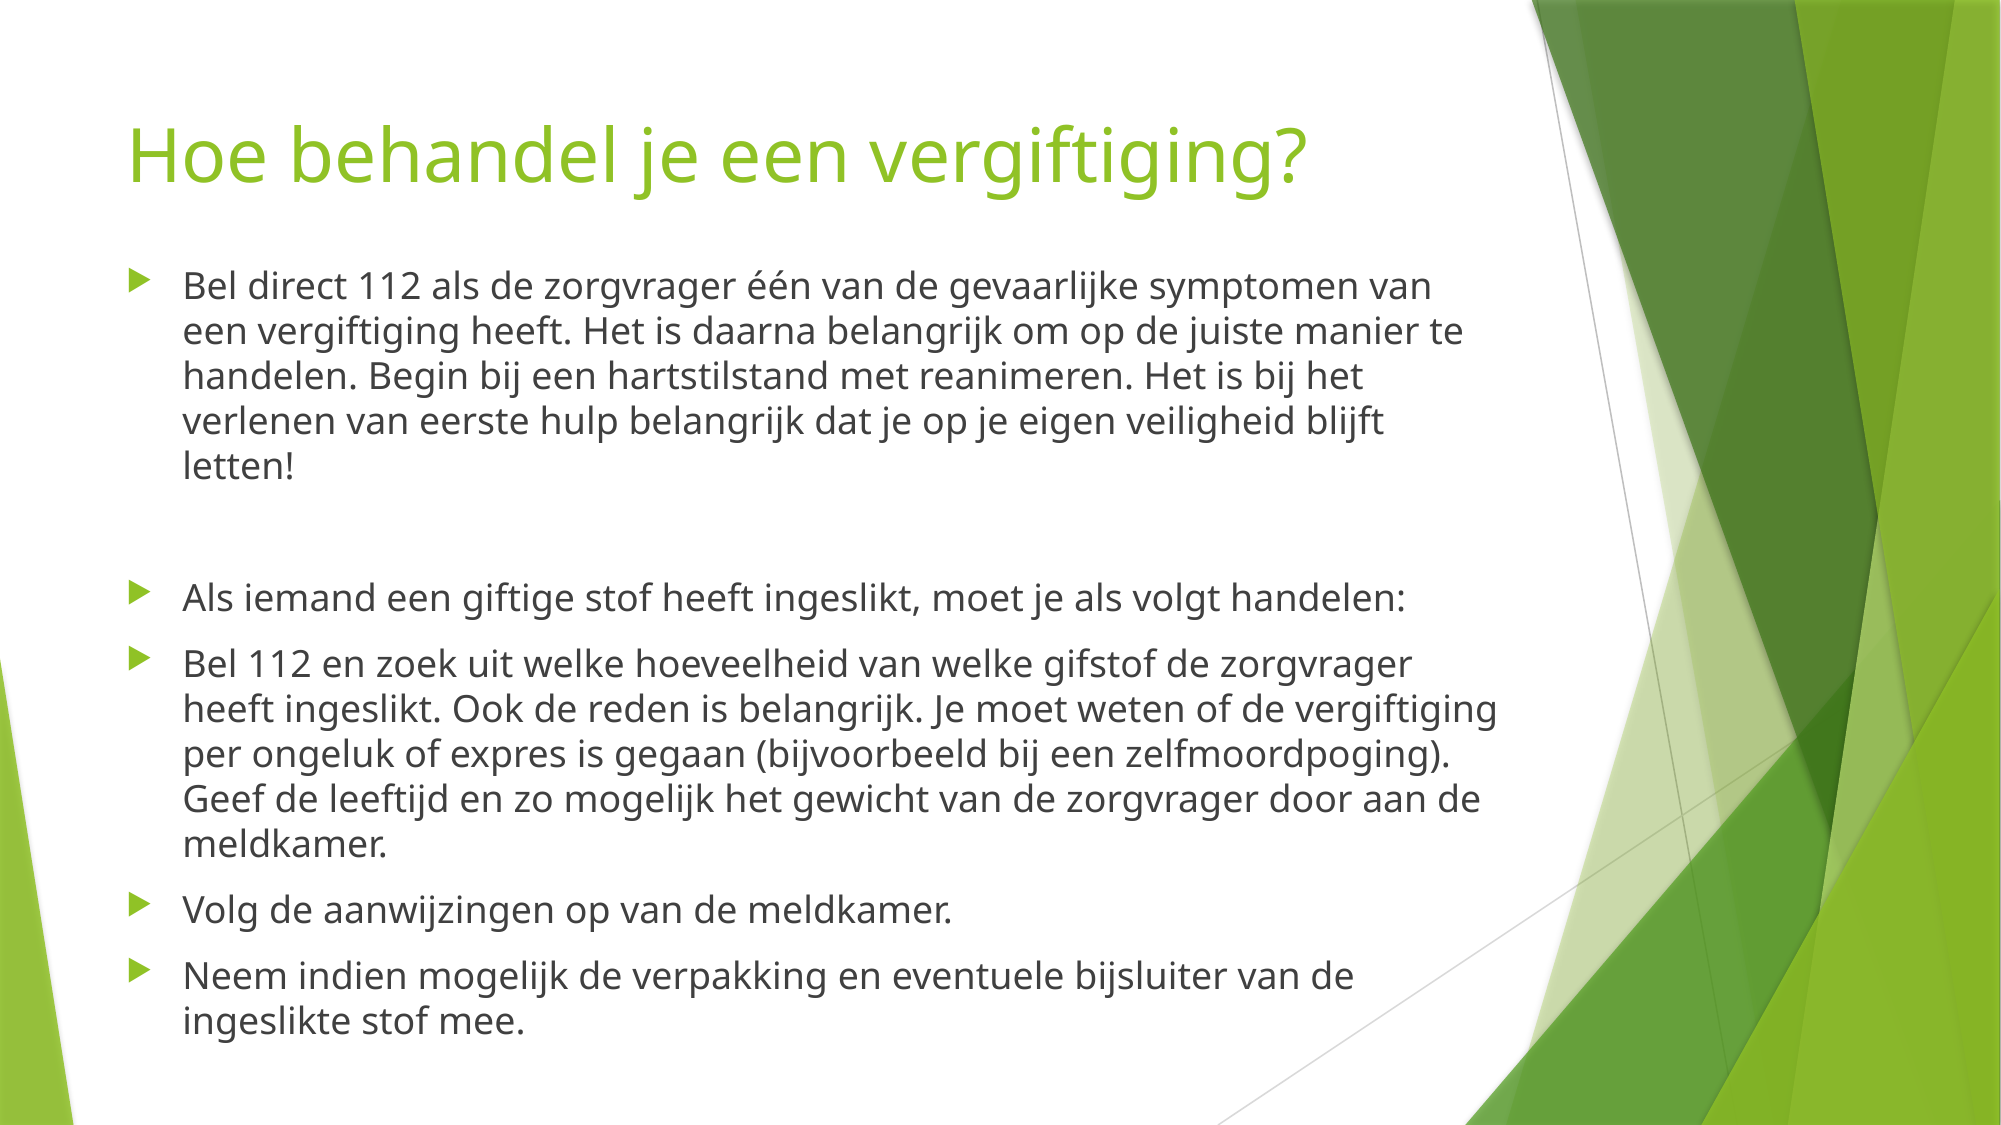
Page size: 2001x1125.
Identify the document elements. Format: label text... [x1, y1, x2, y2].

list Bel direct 112 als de zorgvrager één van de gevaarlijke symptomen van een vergiftiging heeft. Het is daarna belangrijk om op de juiste manier te handelen. Begin bij een hartstilstand met reanimeren. Het is bij het verlenen van eerste hulp belangrijk dat je op je eigen veiligheid blijft letten! Als iemand een giftige stof heeft ingeslikt, moet je als volgt handelen: Bel 112 en zoek uit welke hoeveelheid van welke gifstof de zorgvrager heeft ingeslikt. Ook de reden is belangrijk. Je moet weten of de vergiftiging per ongeluk of expres is gegaan (bijvoorbeeld bij een zelfmoordpoging). Geef de leeftijd en zo mogelijk het gewicht van de zorgvrager door aan de meldkamer. Volg de aanwijzingen op van de meldkamer. Neem indien mogelijk de verpakking en eventuele bijsluiter van de ingeslikte stof mee. [111, 254, 1522, 1055]
title Hoe behandel je een vergiftiging? [111, 99, 1522, 254]
